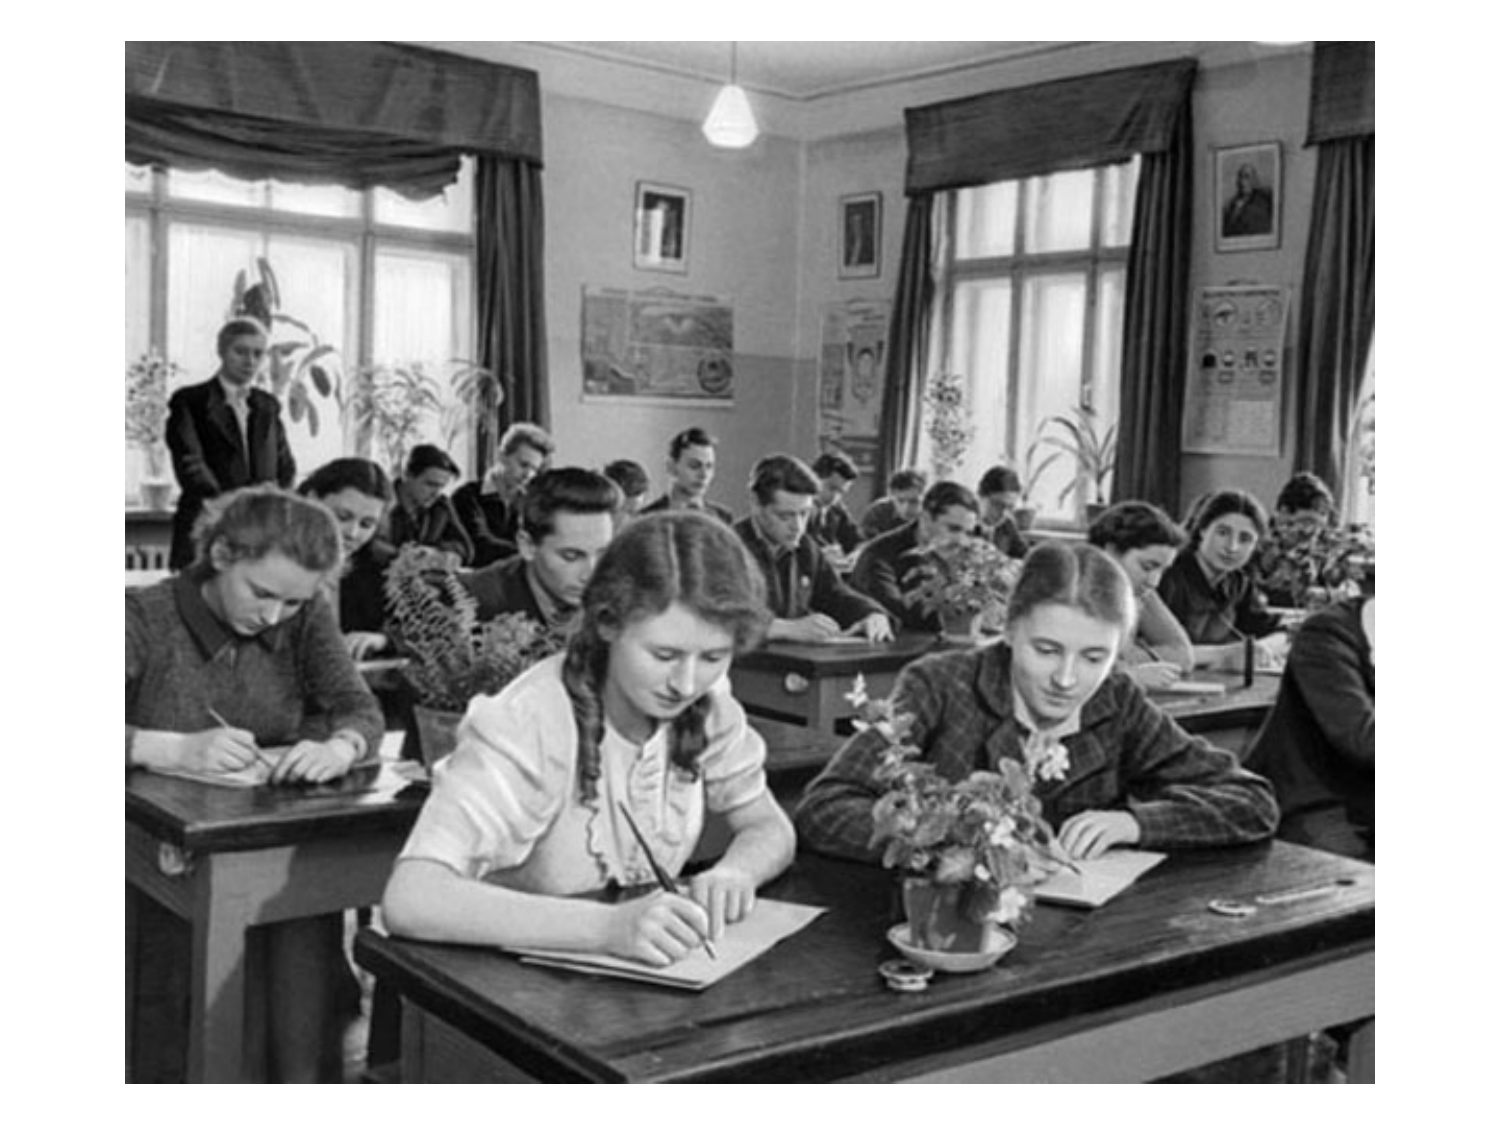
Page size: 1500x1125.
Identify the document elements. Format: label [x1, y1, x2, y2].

picture [124, 41, 1376, 1084]
